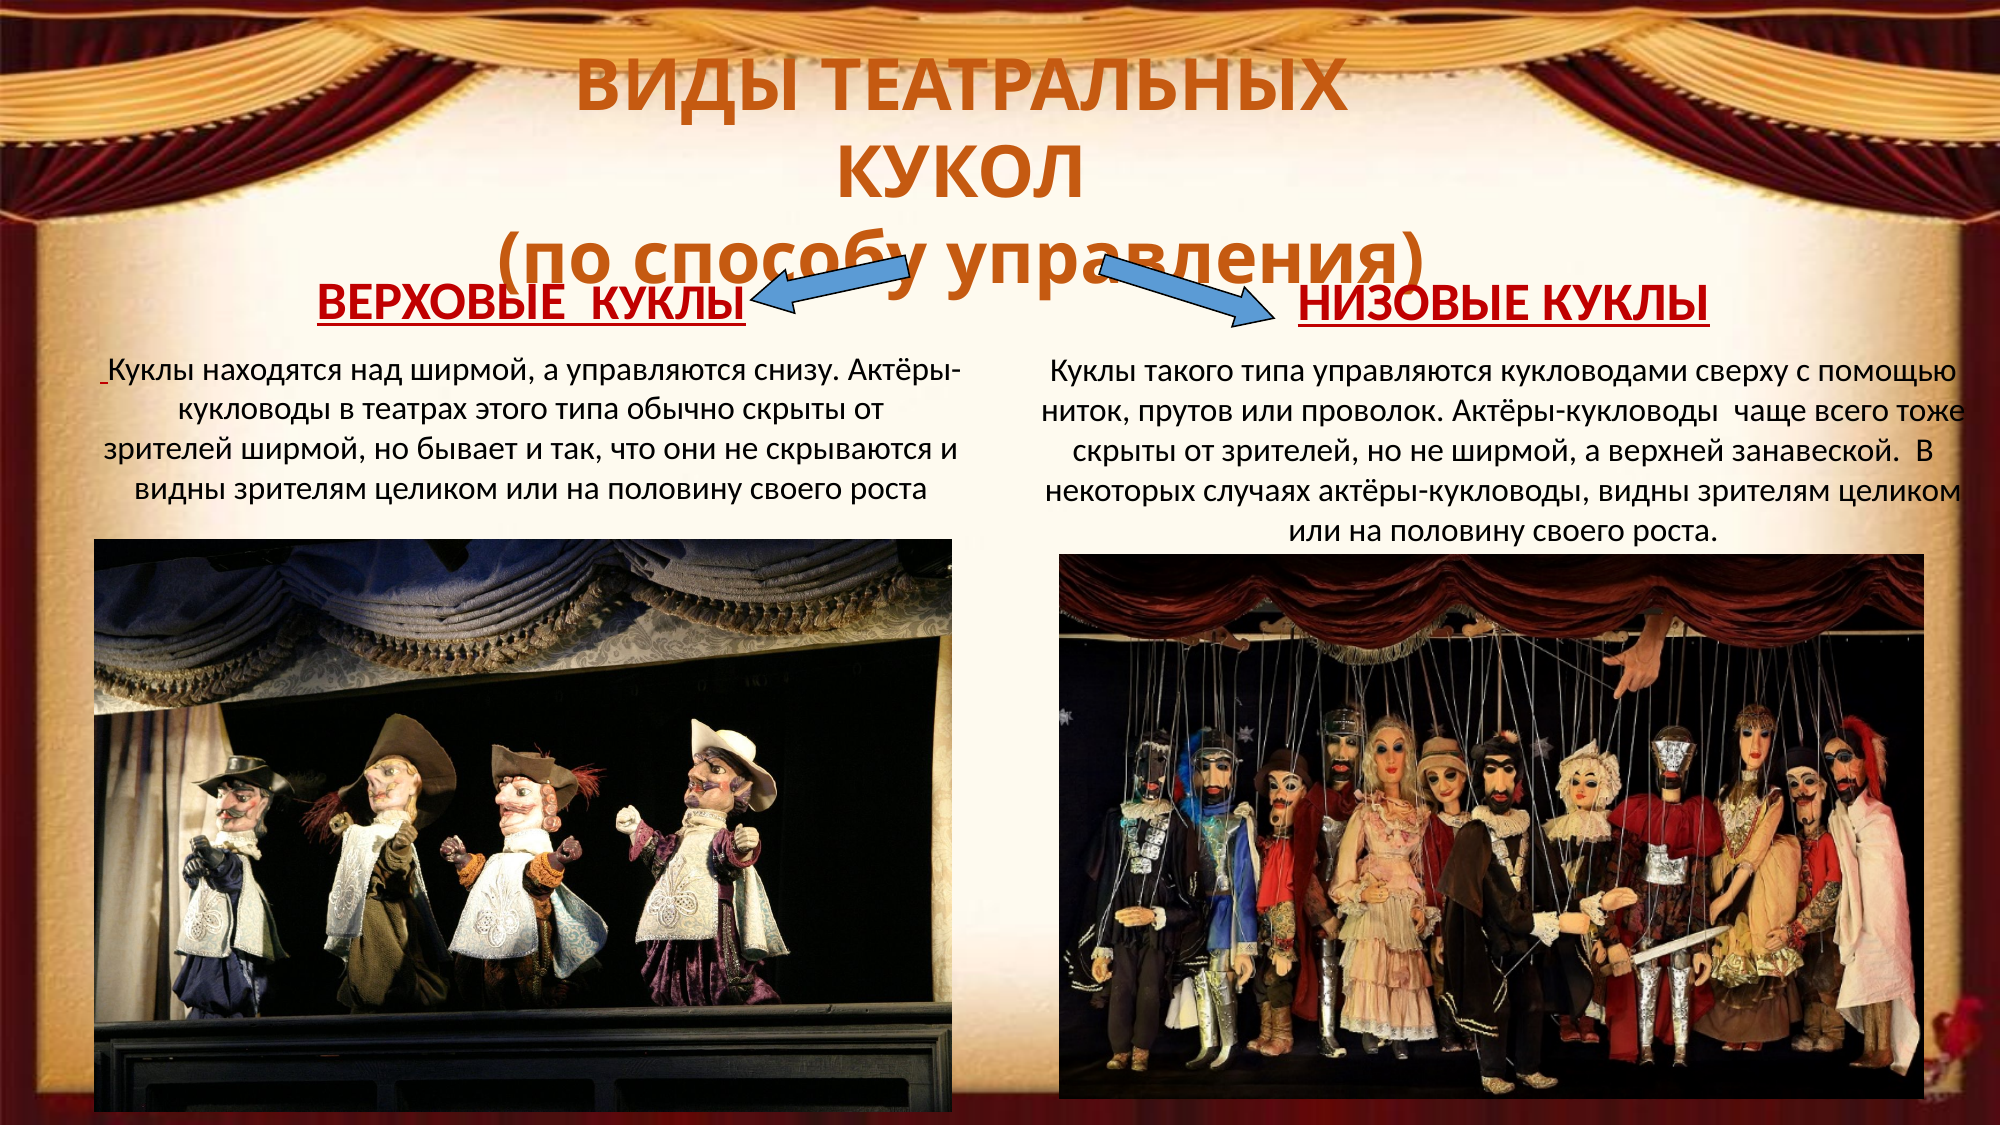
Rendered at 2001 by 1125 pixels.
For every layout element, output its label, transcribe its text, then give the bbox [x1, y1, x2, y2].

text_box ВЕРХОВЫЕ КУКЛЫ Куклы находятся над ширмой, а управляются снизу. Актёры-кукловоды в театрах этого типа обычно скрыты от зрителей ширмой, но бывает и так, что они не скрываются и видны зрителям целиком или на половину своего роста [39, 257, 1024, 606]
text_box [1099, 254, 1275, 327]
text_box [750, 255, 910, 314]
text_box ВИДЫ ТЕАТРАЛЬНЫХ КУКОЛ (по способу управления) [466, 20, 1456, 258]
text_box НИЗОВЫЕ КУКЛЫ Куклы такого типа управляются кукловодами сверху с помощью ниток, прутов или проволок. Актёры-кукловоды чаще всего тоже скрыты от зрителей, но не ширмой, а верхней занавеской. В некоторых случаях актёры-кукловоды, видны зрителям целиком или на половину своего роста. [1023, 258, 1985, 555]
picture [0, 0, 2000, 1125]
